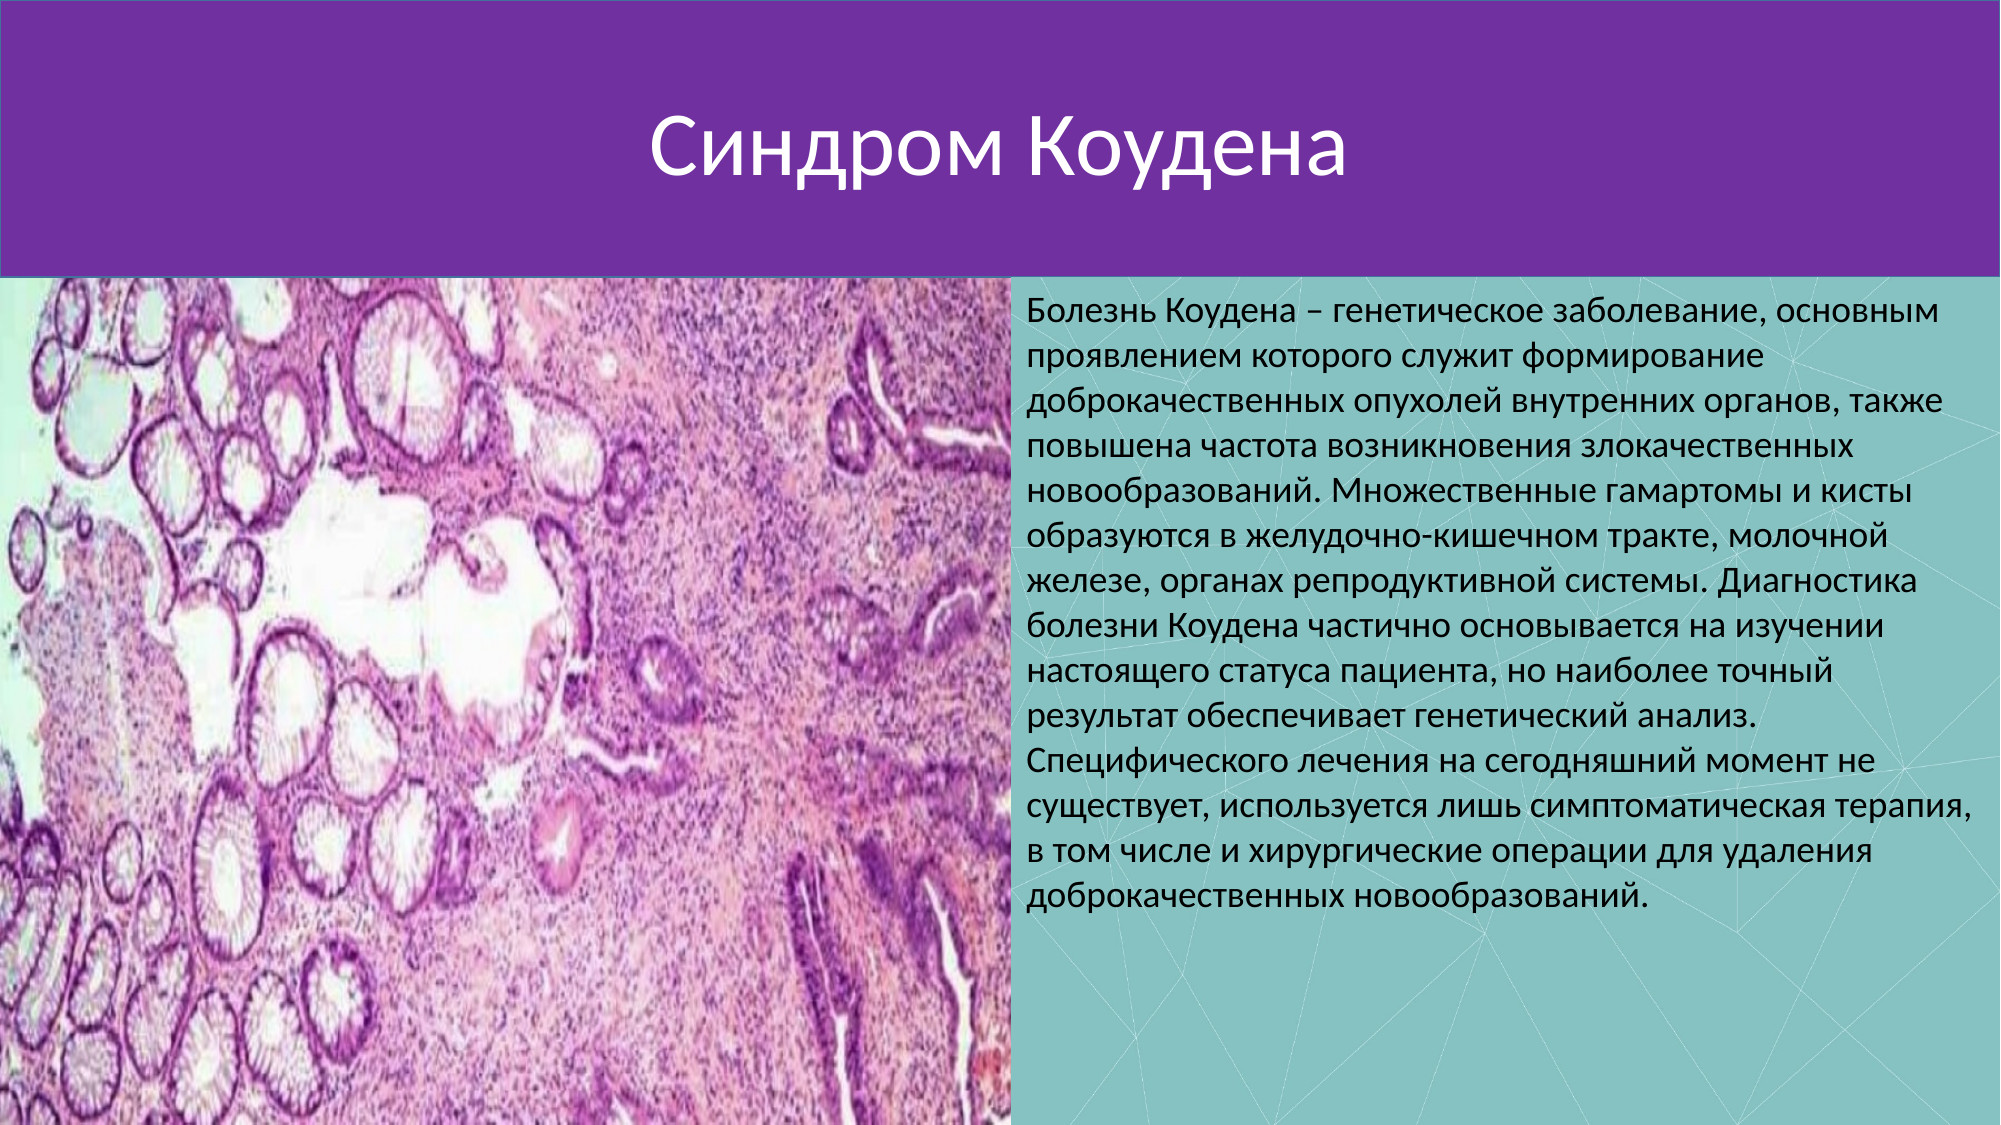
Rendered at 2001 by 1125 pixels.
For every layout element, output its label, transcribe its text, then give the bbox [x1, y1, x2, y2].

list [0, 277, 1011, 1125]
picture [1011, 277, 2000, 1125]
text_box Синдром Коудена [0, 0, 2000, 277]
